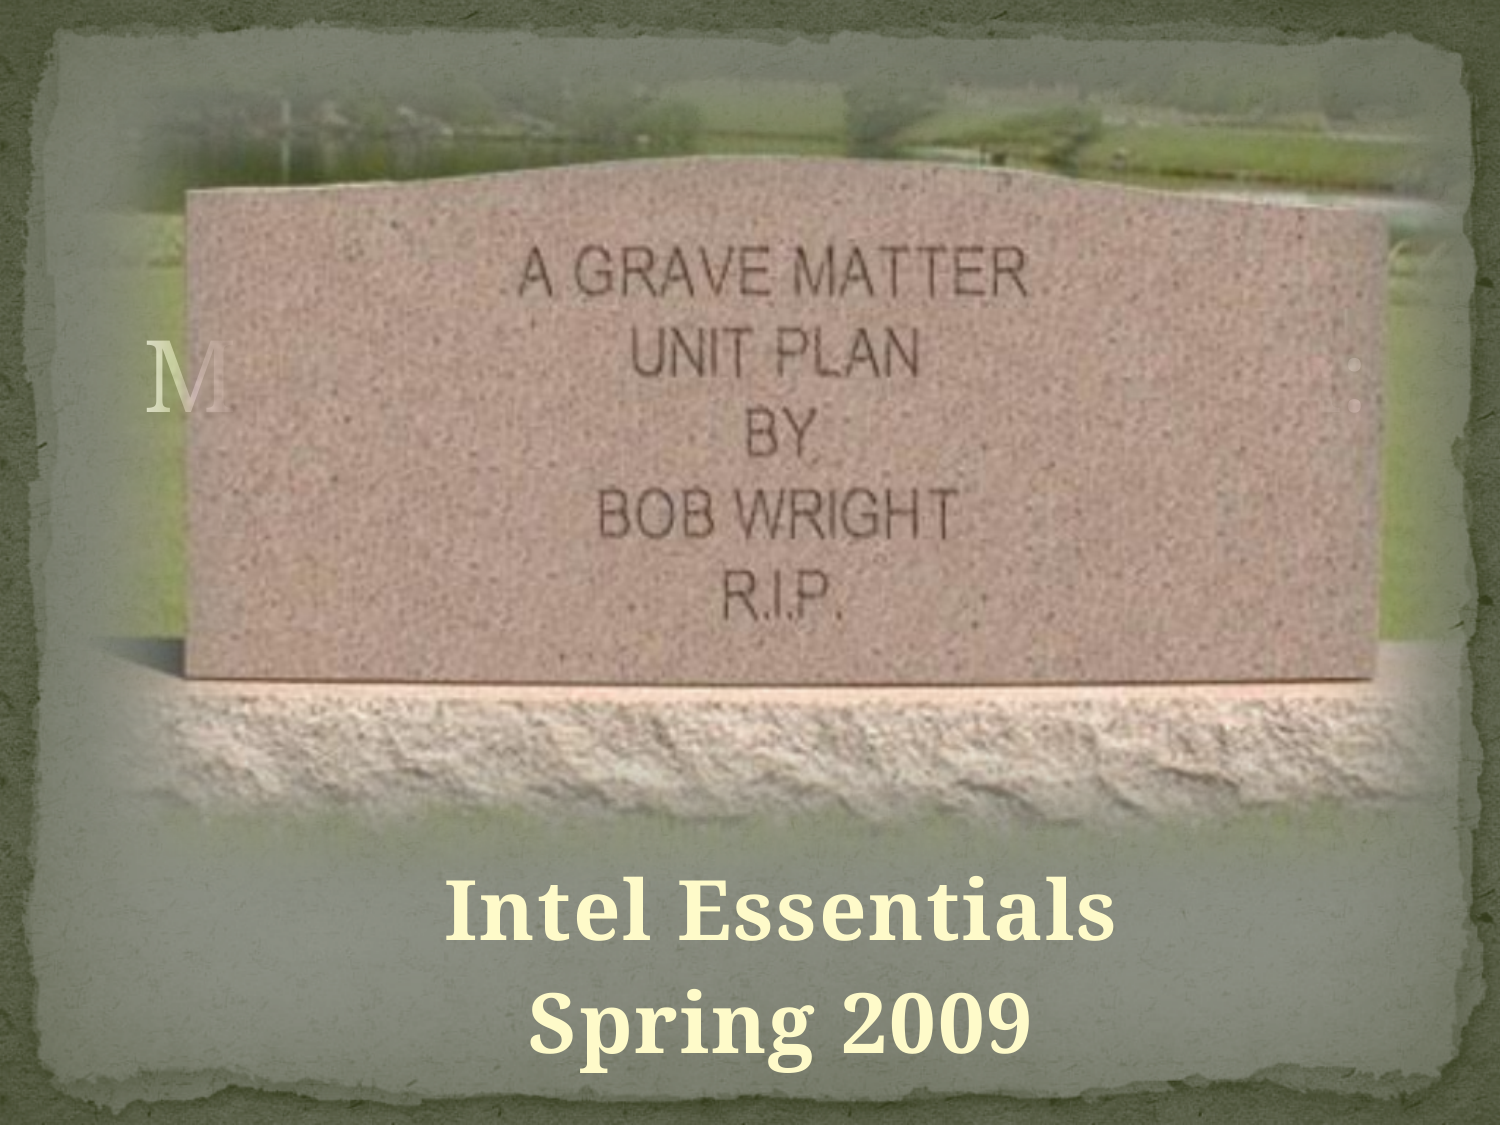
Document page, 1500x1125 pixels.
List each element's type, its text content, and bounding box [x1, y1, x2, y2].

text_box Intel Essentials Spring 2009 [99, 908, 1463, 1038]
picture [65, 39, 1498, 898]
